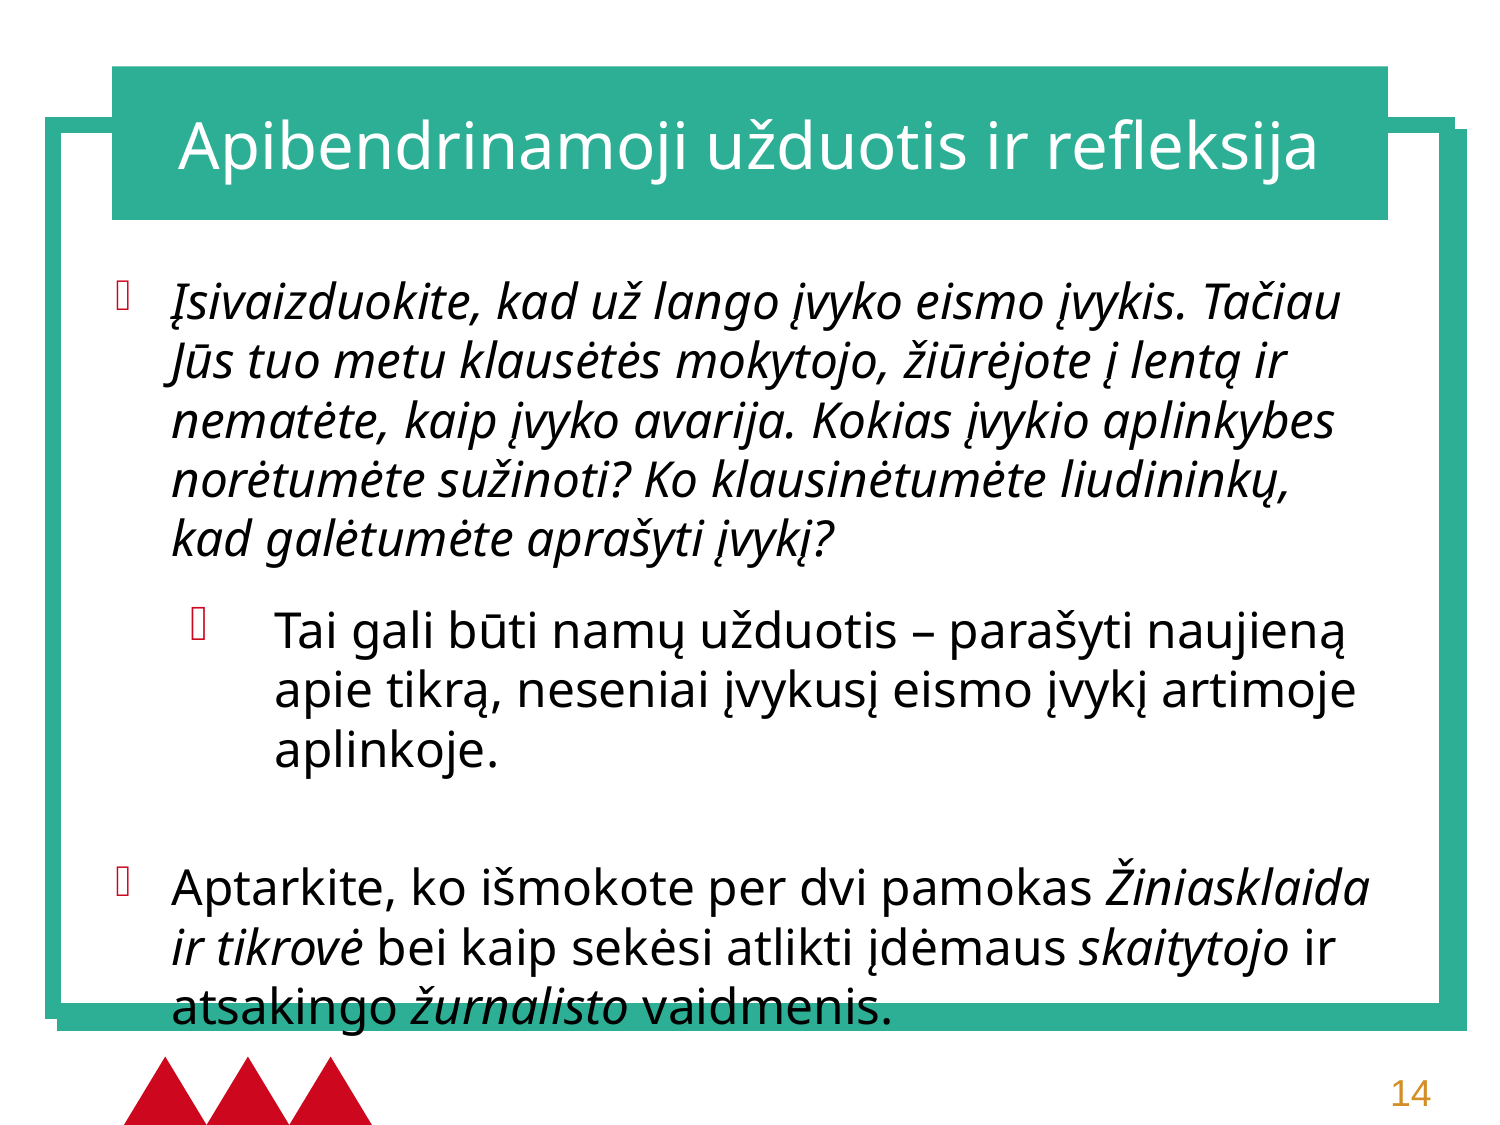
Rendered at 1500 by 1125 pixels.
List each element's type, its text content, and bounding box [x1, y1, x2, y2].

slide_number 14 [1375, 1061, 1500, 1103]
title Apibendrinamoji užduotis ir refleksija [112, 66, 1388, 220]
list Įsivaizduokite, kad už lango įvyko eismo įvykis. Tačiau Jūs tuo metu klausėtės mokytojo, žiūrėjote į lentą ir nematėte, kaip įvyko avarija. Kokias įvykio aplinkybes norėtumėte sužinoti? Ko klausinėtumėte liudininkų, kad galėtumėte aprašyti įvykį? Tai gali būti namų užduotis – parašyti naujieną apie tikrą, neseniai įvykusį eismo įvykį artimoje aplinkoje. Aptarkite, ko išmokote per dvi pamokas Žiniasklaida ir tikrovė bei kaip sekėsi atlikti įdėmaus skaitytojo ir atsakingo žurnalisto vaidmenis. [100, 262, 1400, 1047]
